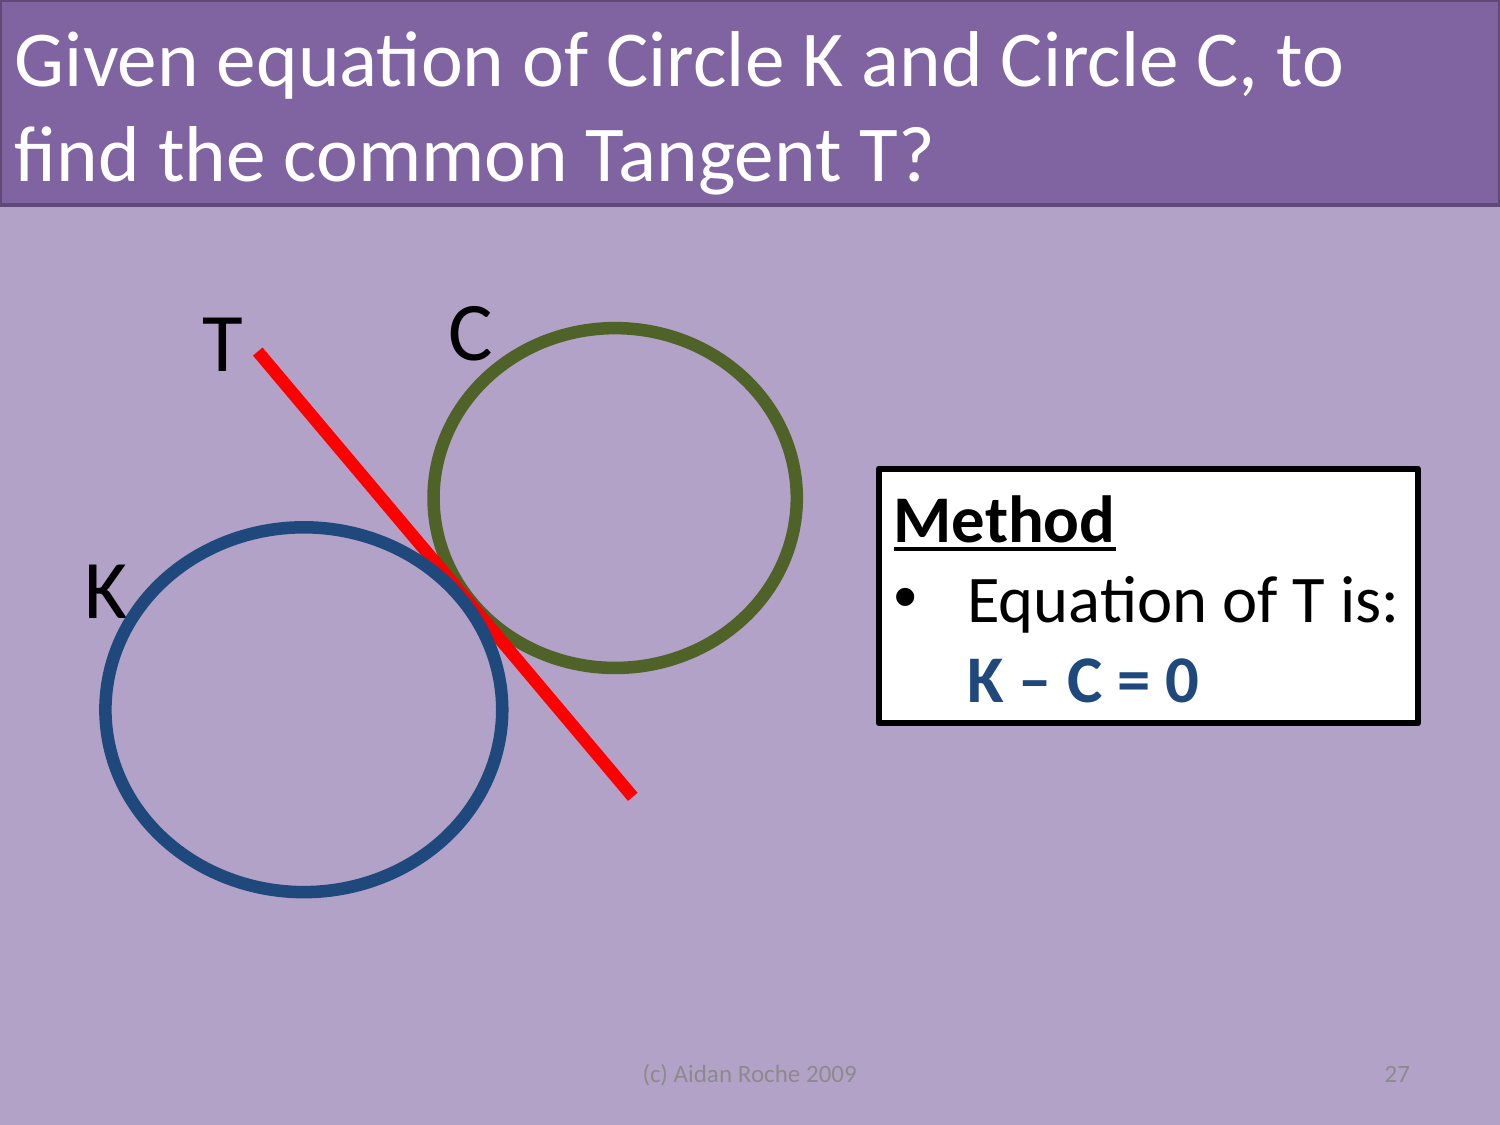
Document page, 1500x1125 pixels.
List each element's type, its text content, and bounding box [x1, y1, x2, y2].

text_box C [433, 269, 509, 385]
text_box Method Equation of T is: K – C = 0 [878, 468, 1418, 724]
footer (c) Aidan Roche 2009 [512, 1042, 988, 1103]
text_box K [70, 527, 211, 643]
text_box [509, 326, 799, 662]
text_box Given equation of Circle K and Circle C, to find the common Tangent T? [0, 0, 1500, 207]
slide_number 27 [1074, 1042, 1425, 1103]
text_box [103, 543, 494, 895]
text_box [222, 386, 669, 762]
text_box T [187, 281, 258, 396]
